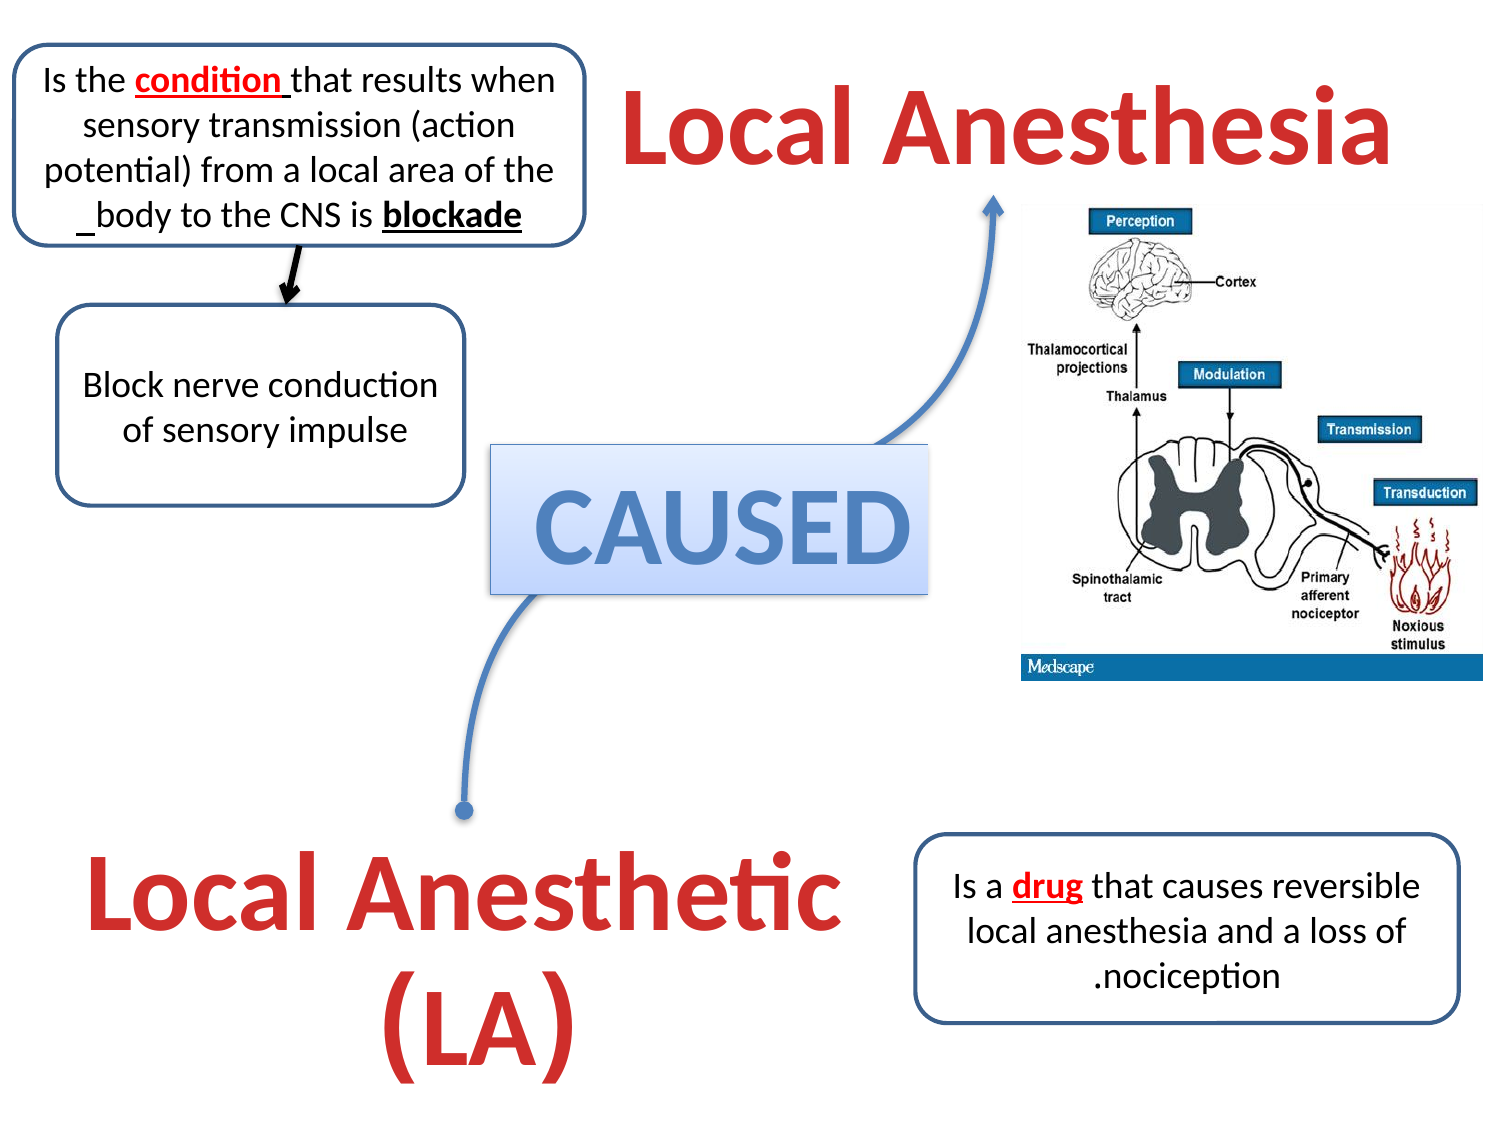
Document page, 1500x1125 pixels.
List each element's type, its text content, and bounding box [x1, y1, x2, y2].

text_box Is a drug that causes reversible local anesthesia and a loss of nociception. [913, 832, 1461, 1026]
text_box Local Anesthesia [576, 44, 1411, 195]
text_box Local Anesthetic (LA) [70, 810, 859, 1096]
text_box Is the condition that results when sensory transmission (action potential) from a local area of the body to the CNS is blockade [11, 42, 587, 248]
picture [1021, 204, 1484, 681]
text_box Block nerve conduction of sensory impulse [55, 302, 416, 508]
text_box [285, 245, 300, 306]
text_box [421, 238, 1037, 769]
